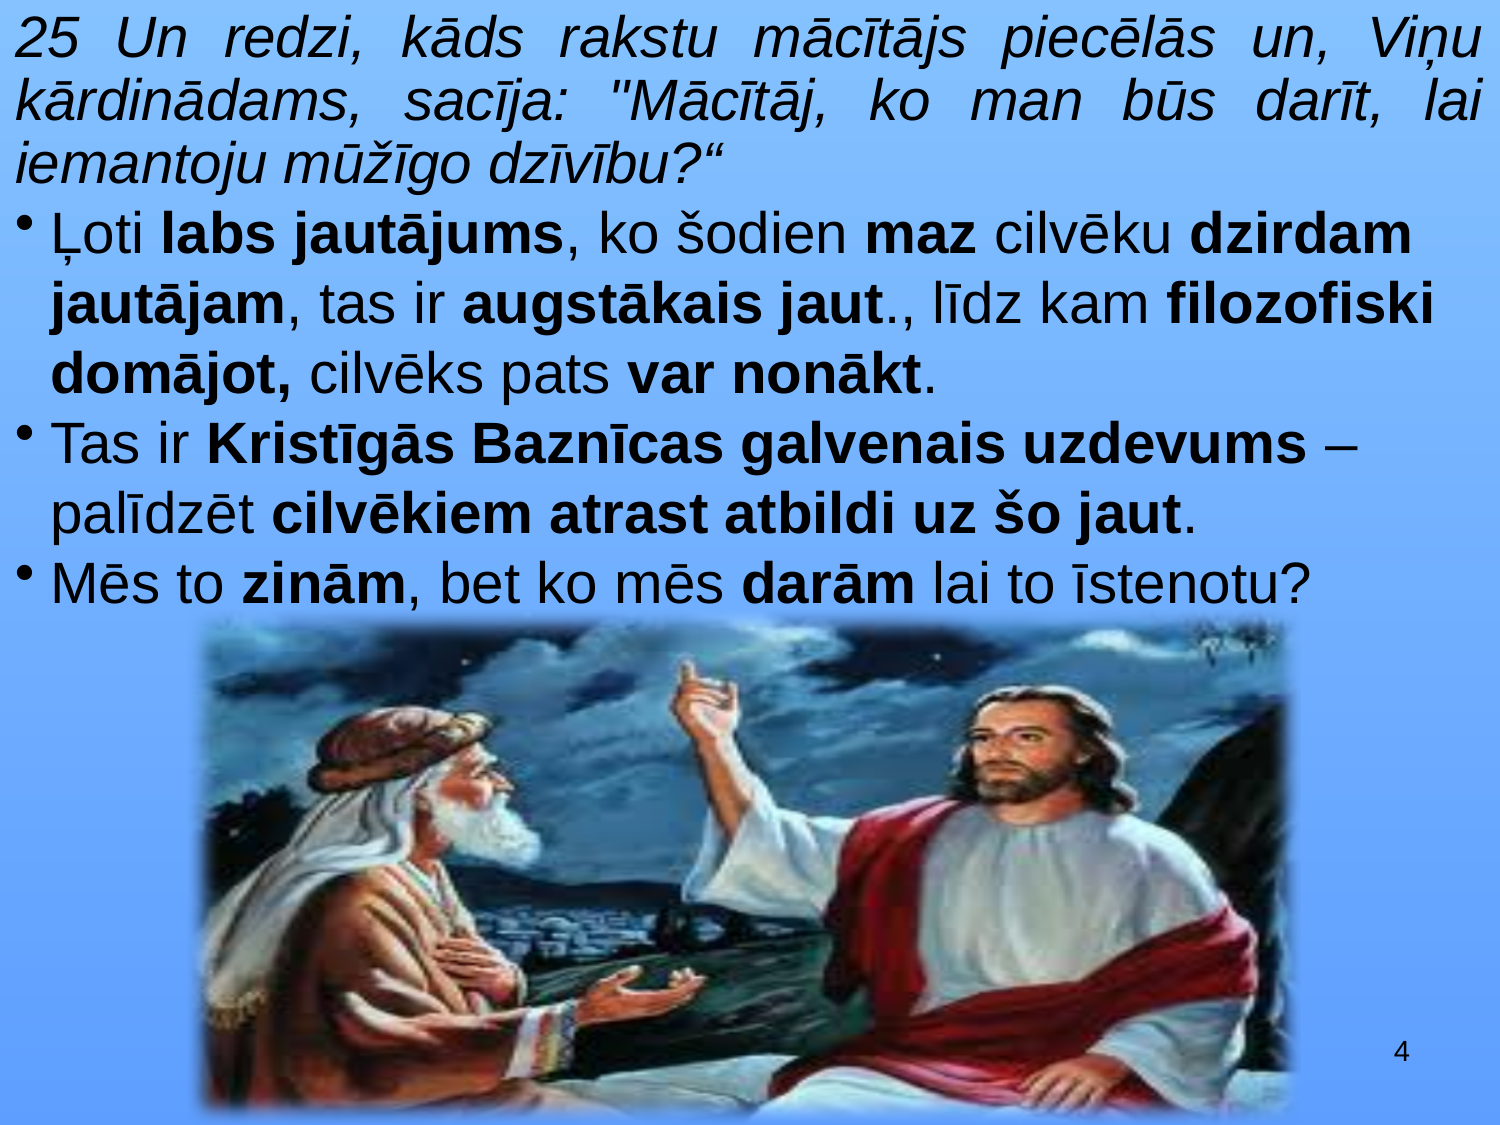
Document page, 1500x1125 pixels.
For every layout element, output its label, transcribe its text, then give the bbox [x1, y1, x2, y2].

picture [187, 609, 1301, 1125]
text_box Ļoti labs jautājums, ko šodien maz cilvēku dzirdam jautājam, tas ir augstākais jaut., līdz kam filozofiski domājot, cilvēks pats var nonākt. Tas ir Kristīgās Baznīcas galvenais uzdevums – palīdzēt cilvēkiem atrast atbildi uz šo jaut. Mēs to zinām, bet ko mēs darām lai to īstenotu? [0, 187, 1500, 623]
list 25 Un redzi, kāds rakstu mācītājs piecēlās un, Viņu kārdinādams, sacīja: "Mācītāj, ko man būs darīt, lai iemantoju mūžīgo dzīvību?“ [0, 0, 1500, 178]
slide_number 4 [1306, 1024, 1426, 1103]
